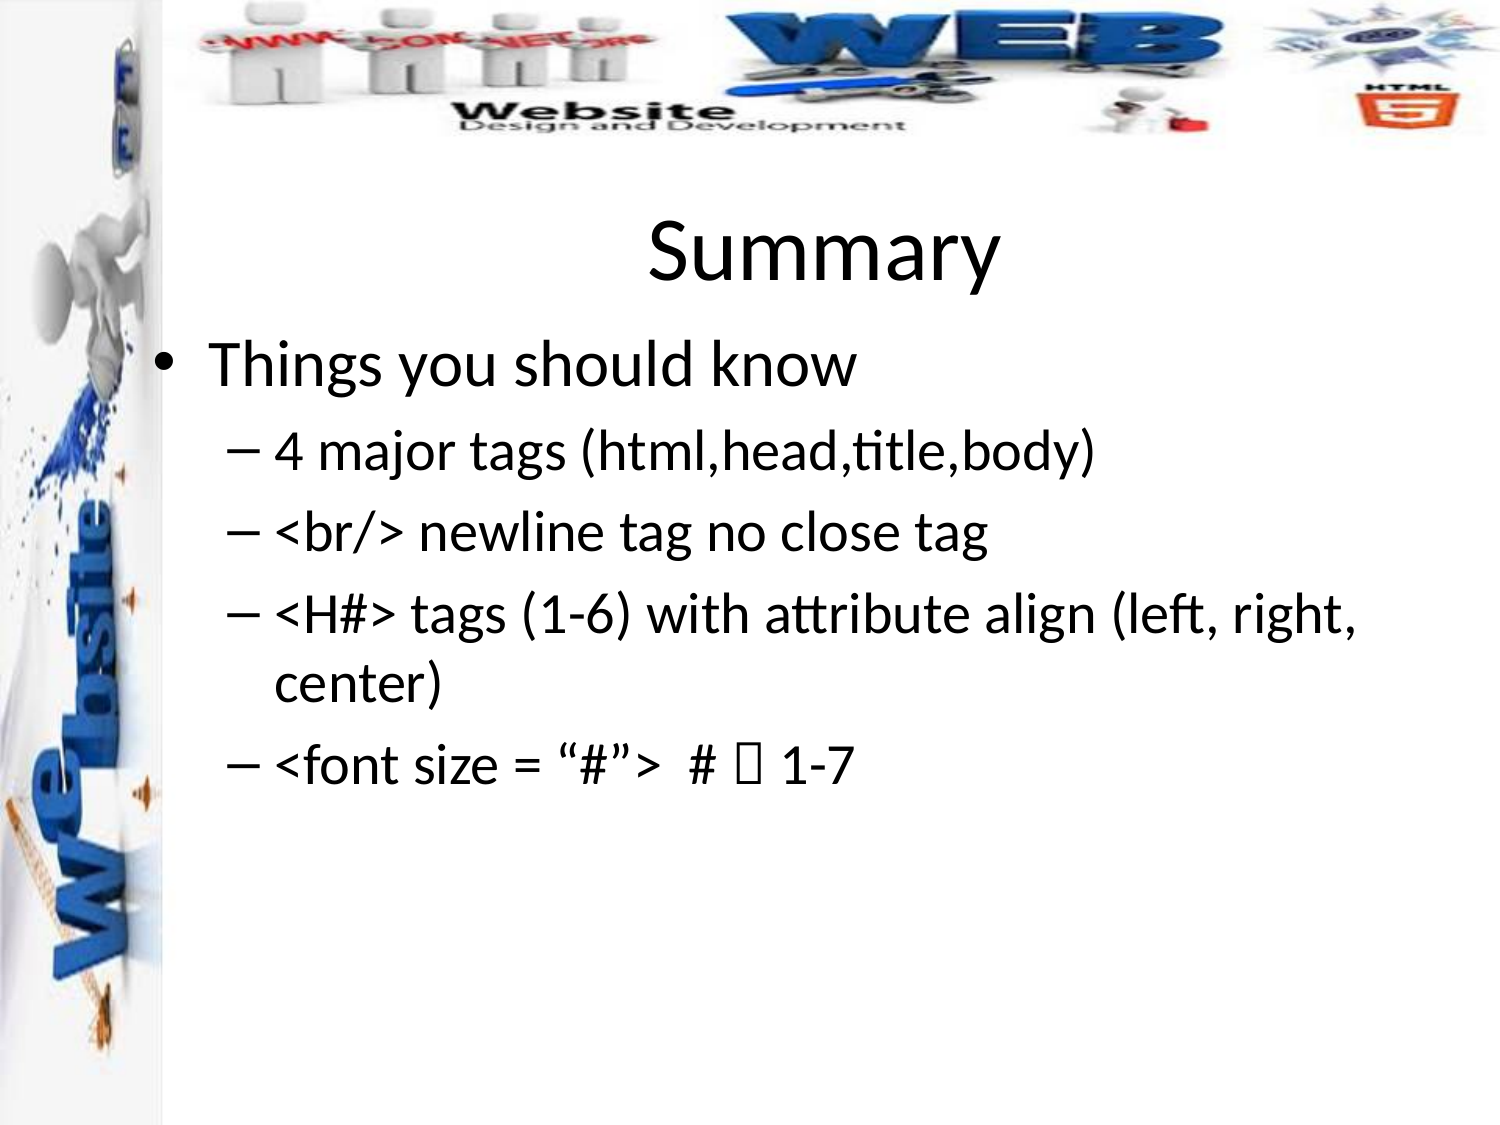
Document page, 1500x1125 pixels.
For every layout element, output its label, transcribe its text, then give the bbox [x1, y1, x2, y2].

list Things you should know 4 major tags (html,head,title,body) <br/> newline tag no close tag <H#> tags (1-6) with attribute align (left, right, center) <font size = “#”> #  1-7 [137, 312, 1500, 1121]
picture [0, 0, 1500, 1125]
title Summary [150, 149, 1500, 312]
